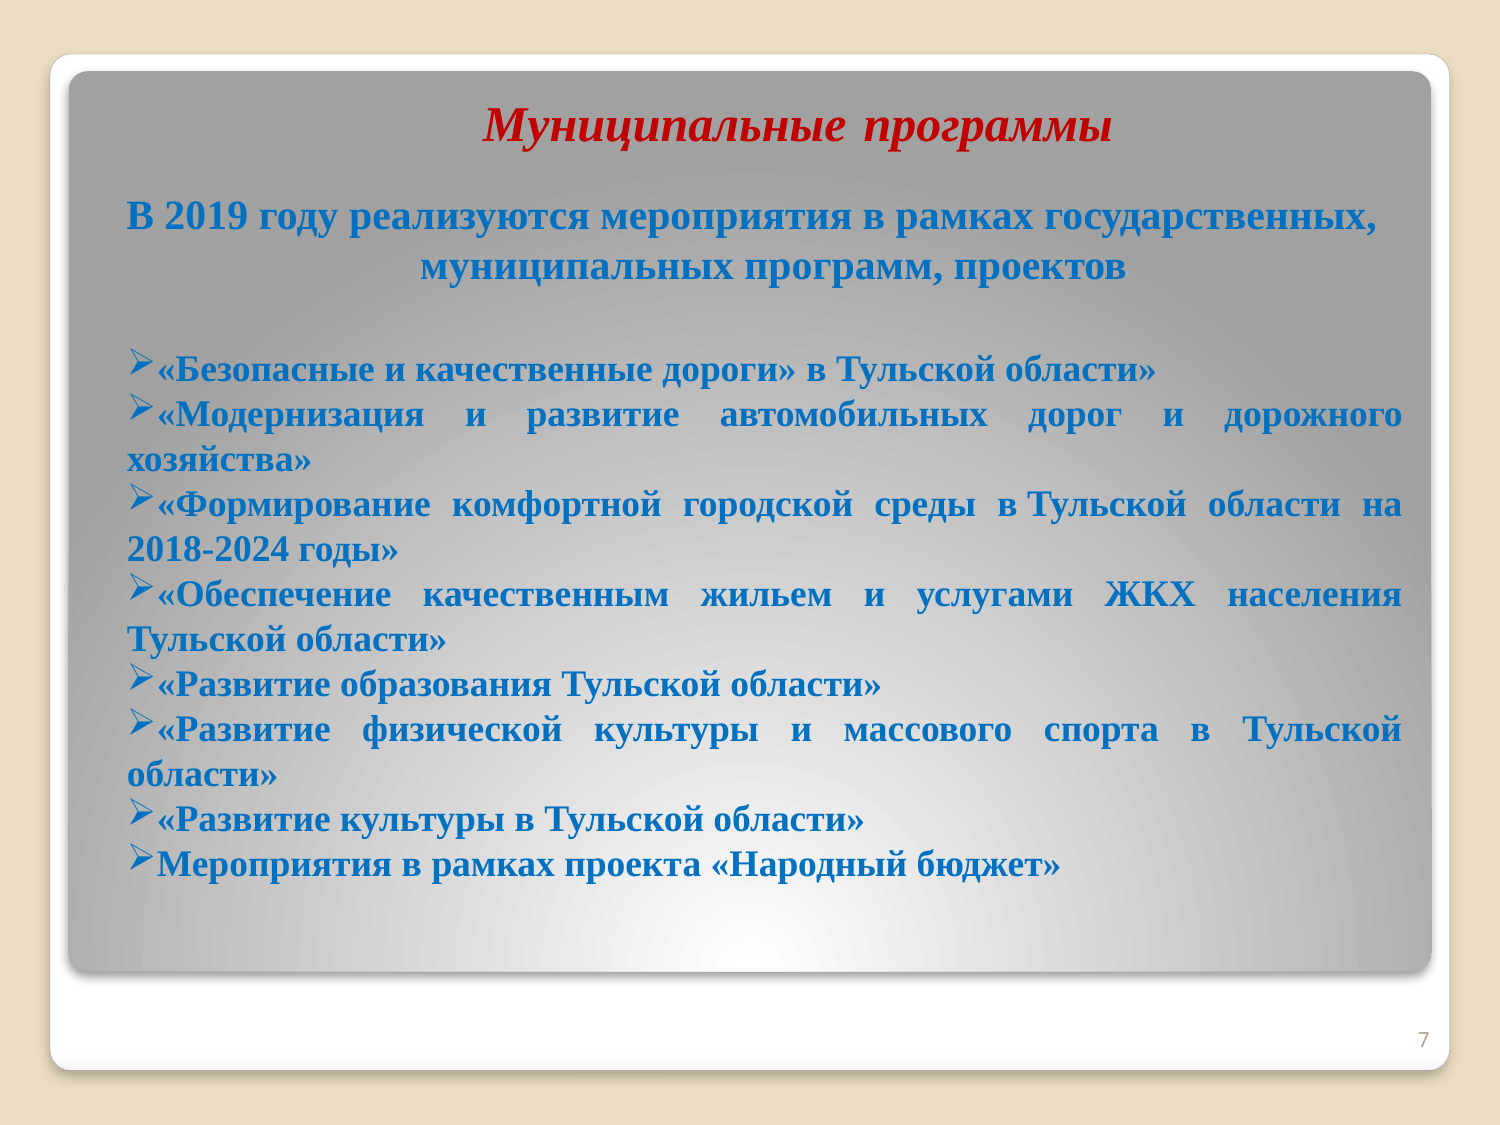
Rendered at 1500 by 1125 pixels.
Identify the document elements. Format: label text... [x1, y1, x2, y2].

title Муниципальные программы [183, 101, 1413, 163]
list В 2019 году реализуются мероприятия в рамках государственных, муниципальных программ, проектов [53, 172, 1436, 965]
text_box «Безопасные и качественные дороги» в Тульской области» «Модернизация и развитие автомобильных дорог и дорожного хозяйства» «Формирование комфортной городской среды в Тульской области на 2018-2024 годы» «Обеспечение качественным жильем и услугами ЖКХ населения Тульской области» «Развитие образования Тульской области» «Развитие физической культуры и массового спорта в Тульской области» «Развитие культуры в Тульской области» Мероприятия в рамках проекта «Народный бюджет» [112, 246, 1418, 937]
slide_number 7 [1369, 1002, 1445, 1063]
